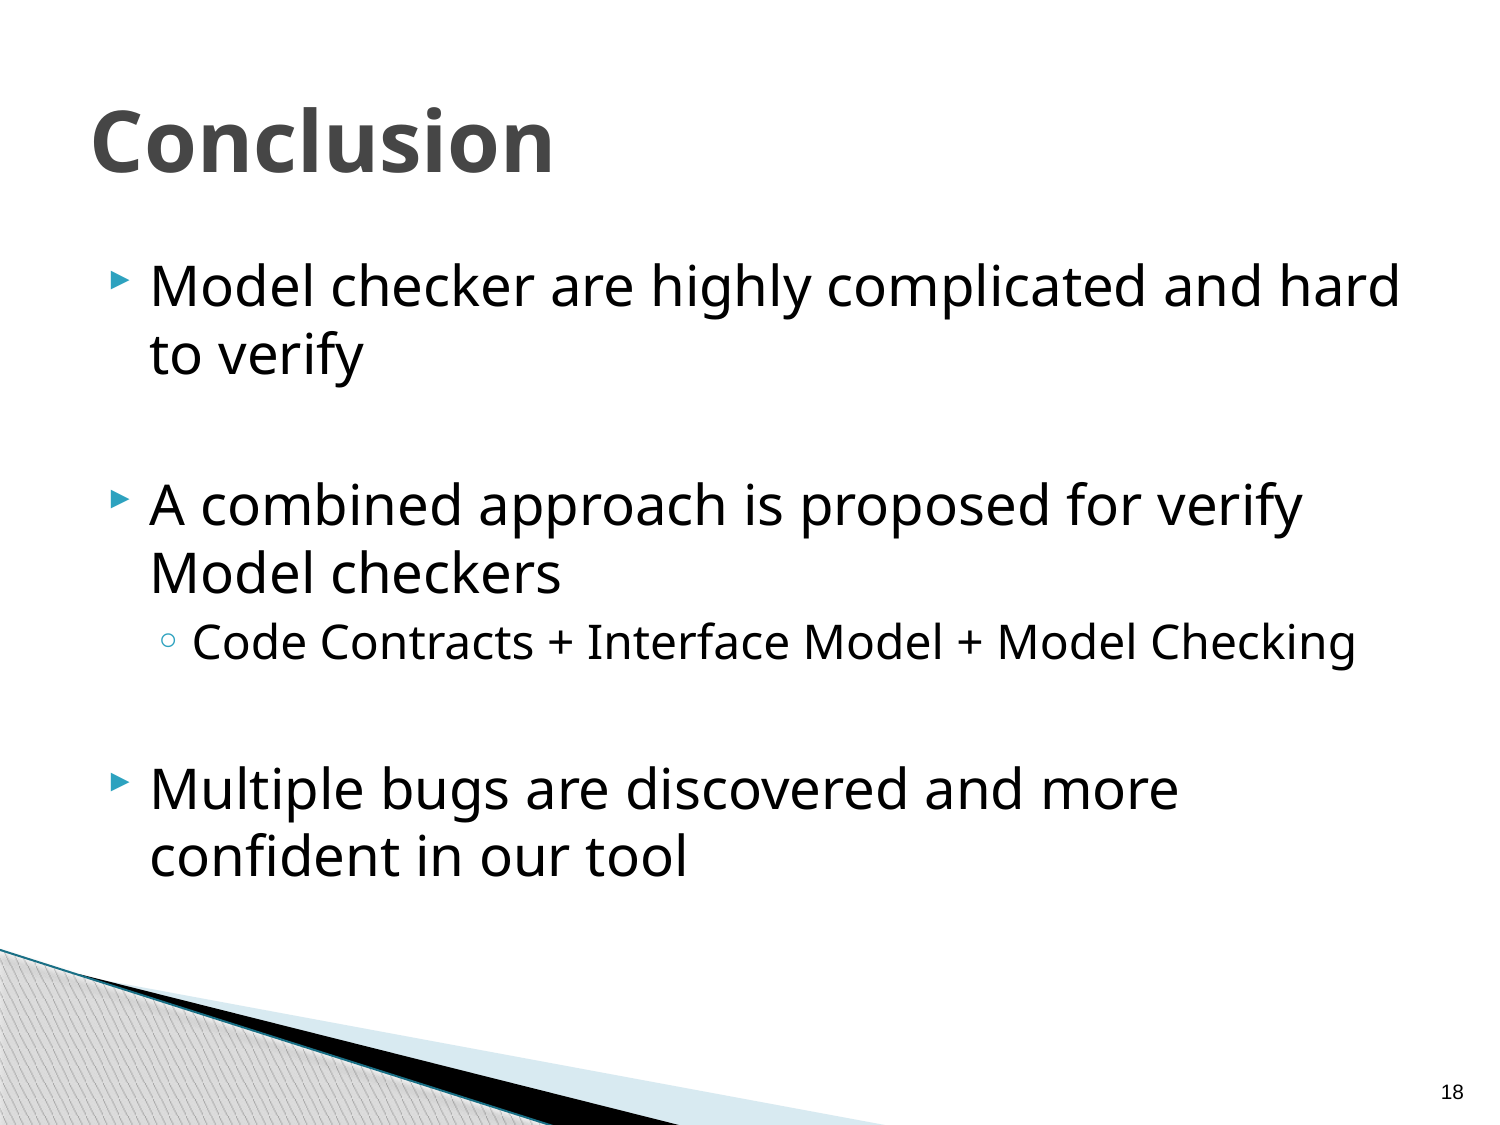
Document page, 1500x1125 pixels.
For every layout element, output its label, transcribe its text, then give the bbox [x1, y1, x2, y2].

list Model checker are highly complicated and hard to verify A combined approach is proposed for verify Model checkers Code Contracts + Interface Model + Model Checking Multiple bugs are discovered and more confident in our tool [75, 243, 1425, 986]
title Conclusion [75, 45, 1425, 233]
slide_number 18 [1418, 1051, 1479, 1112]
